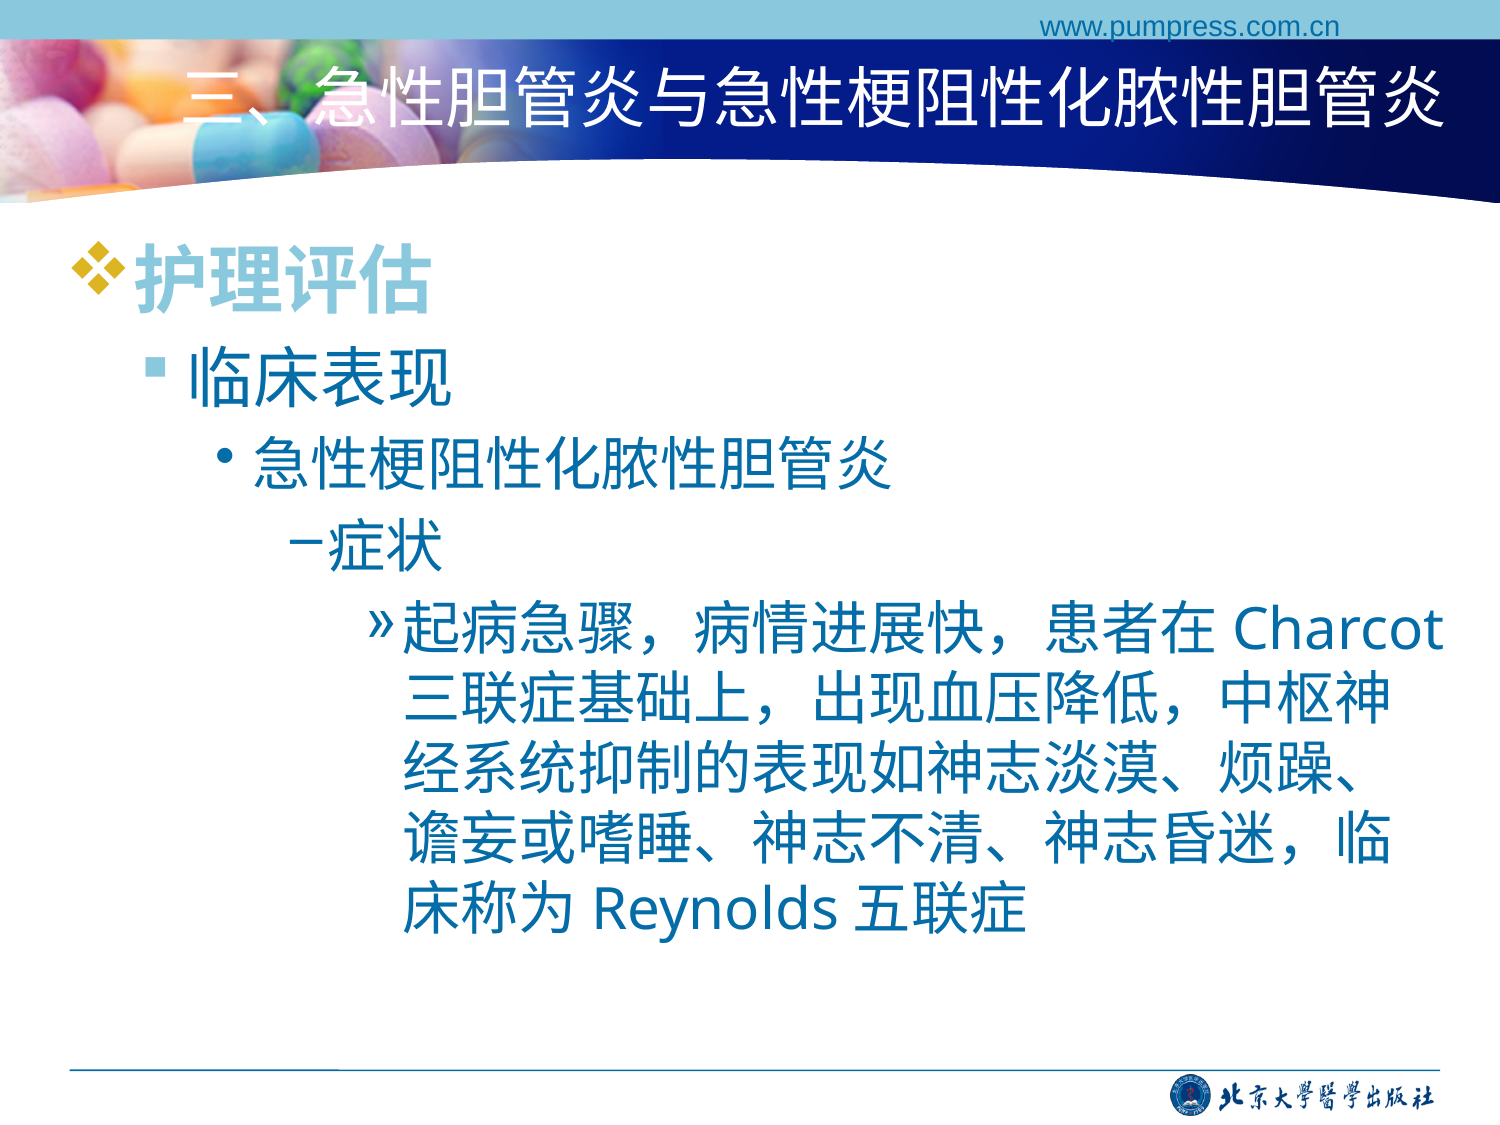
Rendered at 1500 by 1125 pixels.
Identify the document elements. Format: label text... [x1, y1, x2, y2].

title 三、急性胆管炎与急性梗阻性化脓性胆管炎 [137, 49, 1463, 143]
slide_number www.pumpress.com.cn [1025, 0, 1463, 38]
picture [1170, 1074, 1436, 1118]
list 护理评估 临床表现 急性梗阻性化脓性胆管炎 症状 起病急骤，病情进展快，患者在Charcot三联症基础上，出现血压降低，中枢神经系统抑制的表现如神志淡漠、烦躁、谵妄或嗜睡、神志不清、神志昏迷，临床称为Reynolds五联症 [49, 224, 1463, 1026]
picture [0, 40, 1500, 203]
